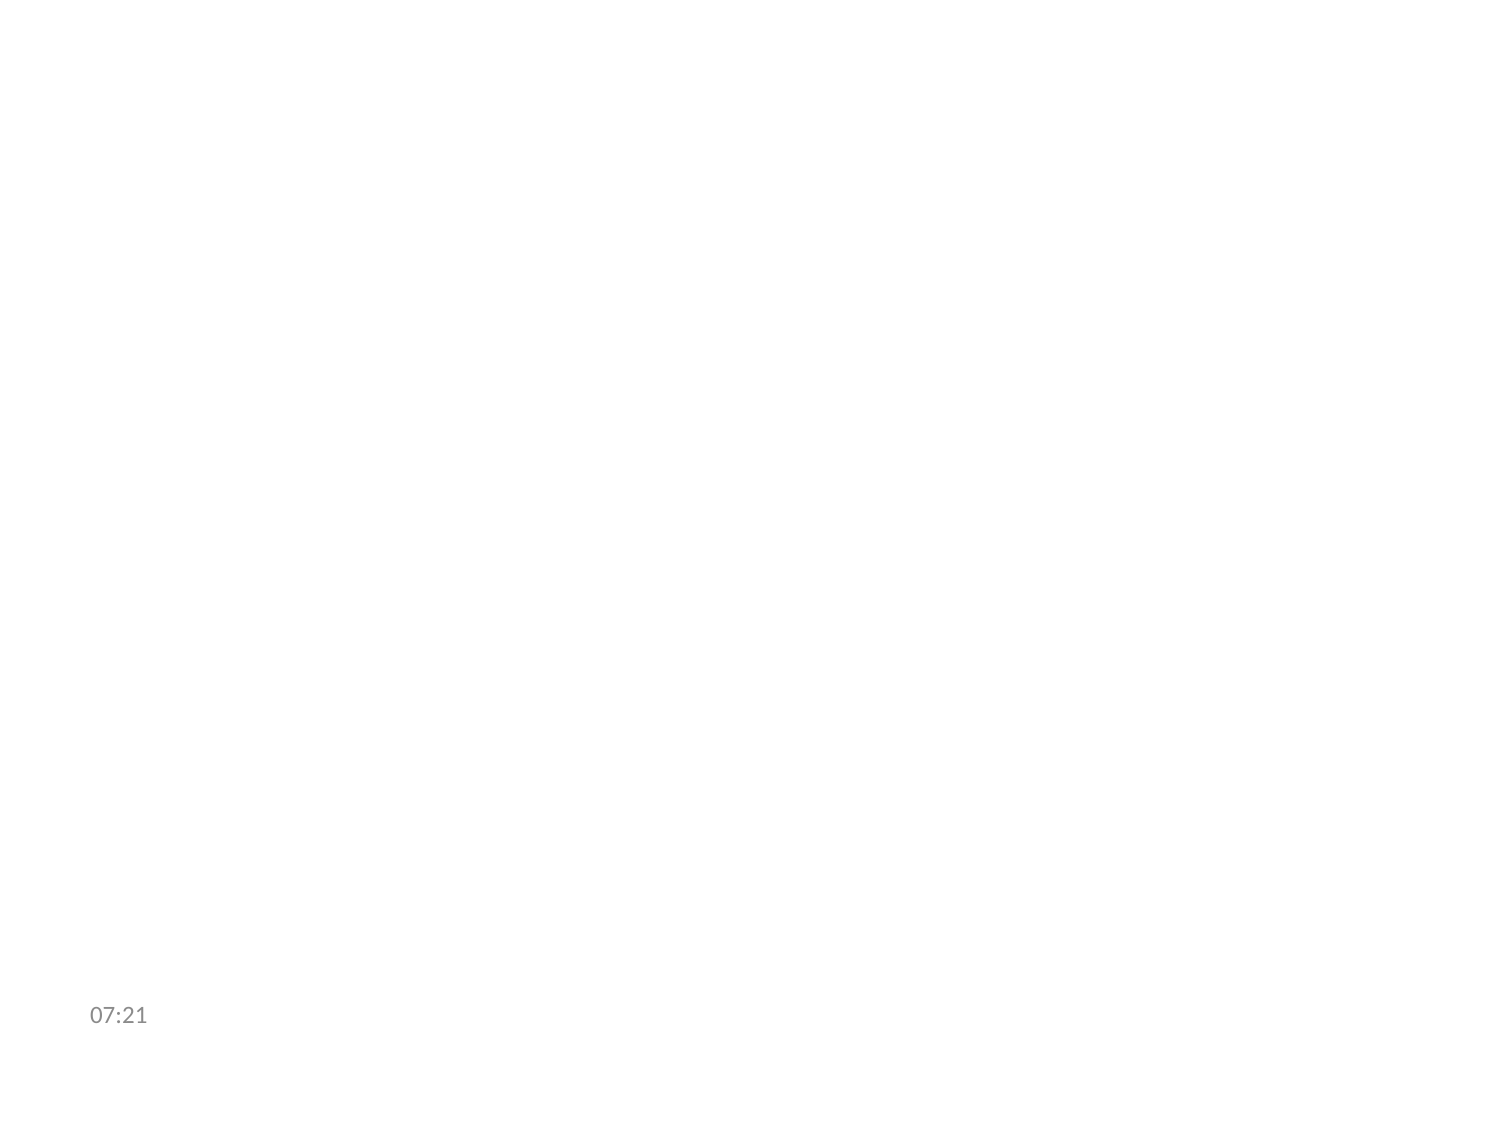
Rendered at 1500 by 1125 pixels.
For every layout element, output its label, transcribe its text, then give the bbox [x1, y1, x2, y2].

text_box 15:35 [75, 983, 425, 1044]
